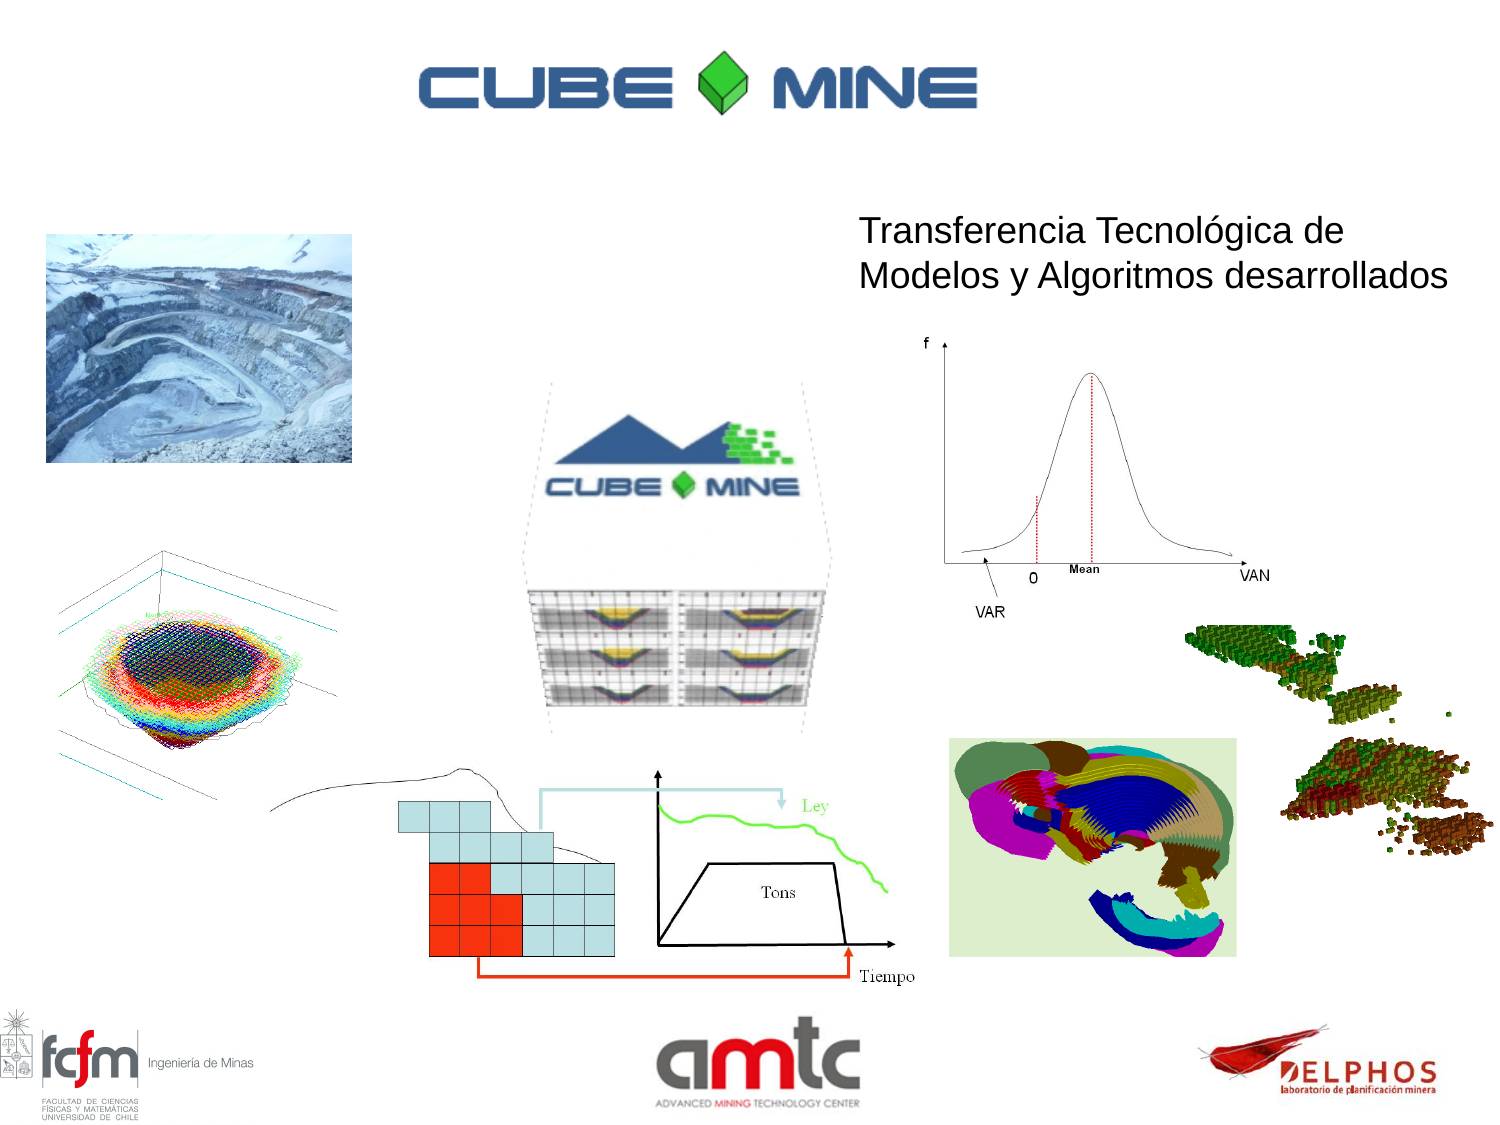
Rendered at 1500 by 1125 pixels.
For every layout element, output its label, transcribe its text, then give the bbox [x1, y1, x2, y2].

picture [58, 339, 927, 991]
text_box Transferencia Tecnológica de Modelos y Algoritmos desarrollados [843, 199, 1477, 304]
picture [642, 1006, 876, 1125]
picture [409, 46, 987, 124]
picture [1178, 1006, 1500, 1125]
picture [913, 327, 1500, 957]
picture [0, 1006, 254, 1125]
picture [46, 234, 352, 464]
